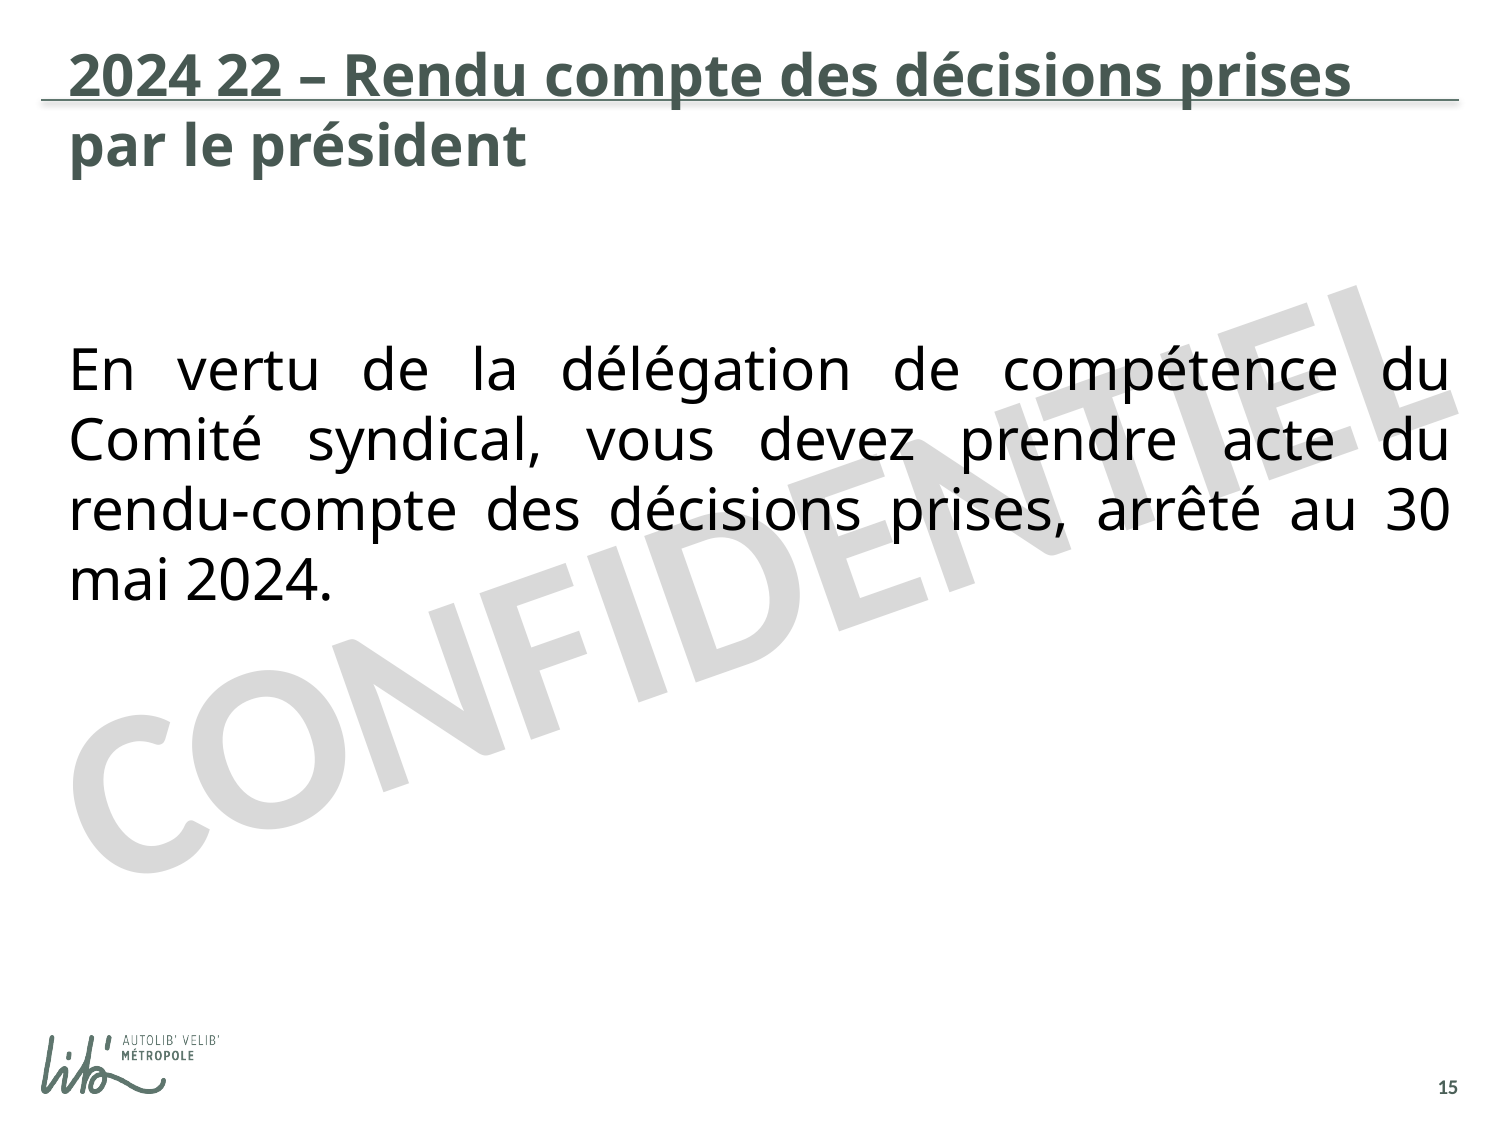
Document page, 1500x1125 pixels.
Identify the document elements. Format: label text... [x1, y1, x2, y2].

text_box 2024 22 – Rendu compte des décisions prises par le président [53, 30, 1447, 186]
text_box En vertu de la délégation de compétence du Comité syndical, vous devez prendre acte du rendu-compte des décisions prises, arrêté au 30 mai 2024. [53, 324, 1467, 620]
picture [41, 1035, 219, 1094]
